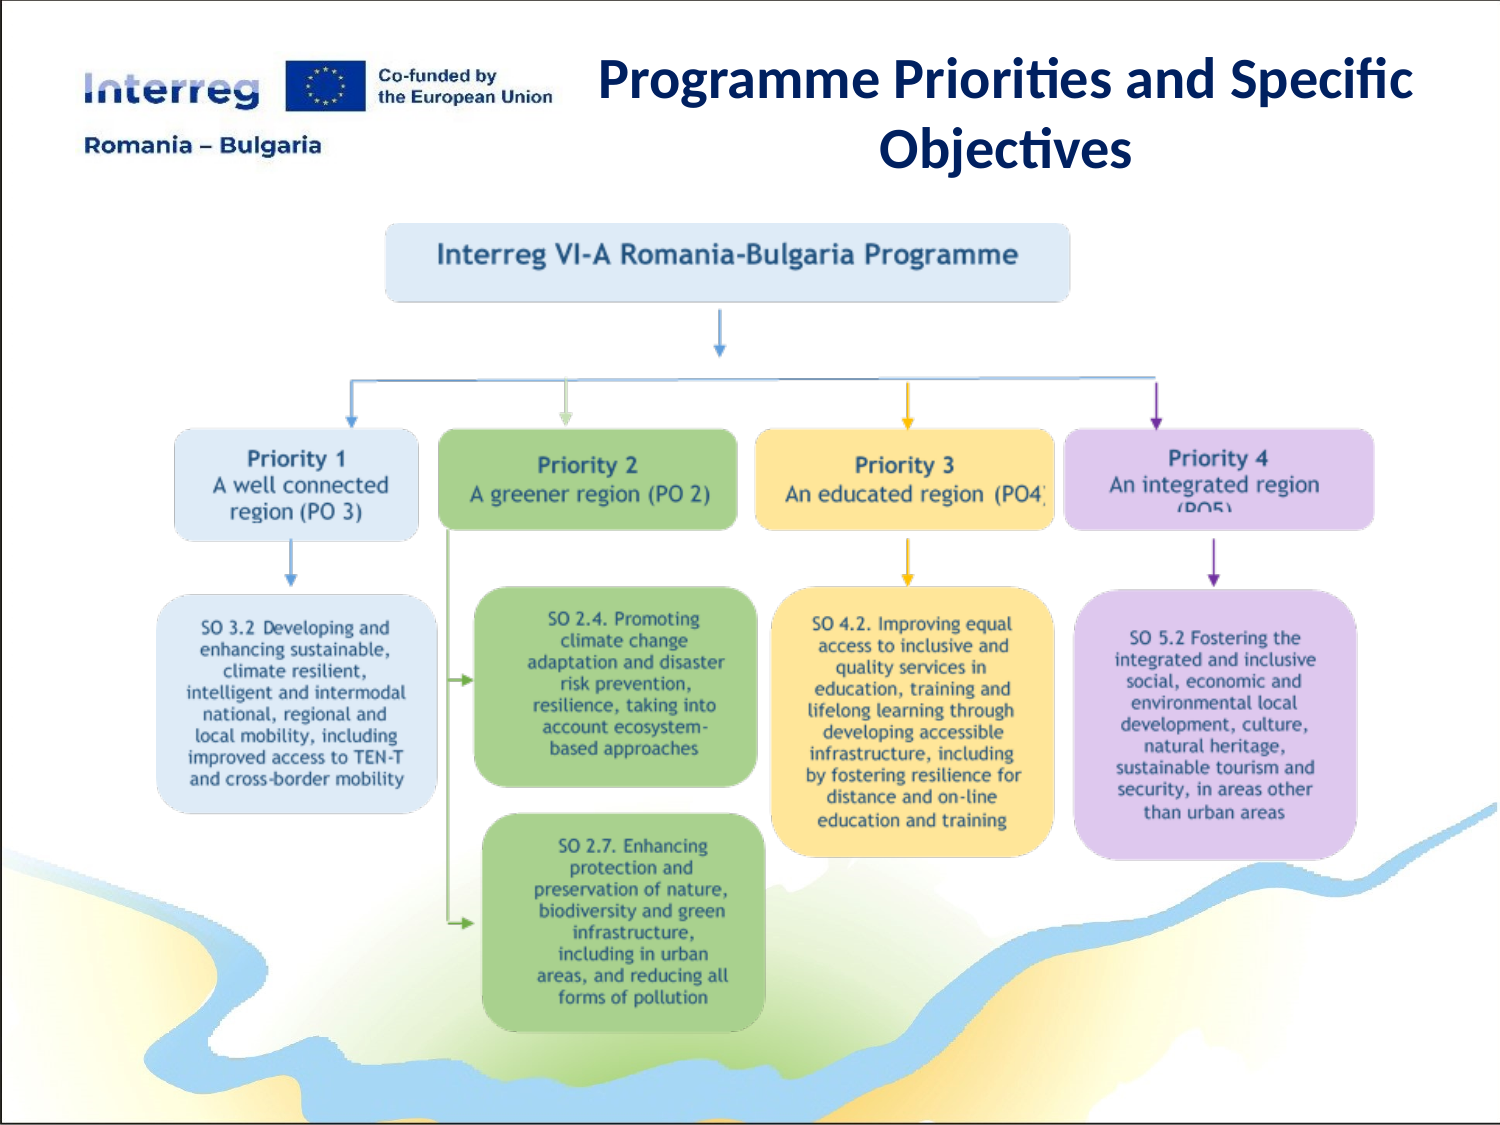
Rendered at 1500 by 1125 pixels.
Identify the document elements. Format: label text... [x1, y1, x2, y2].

picture [0, 0, 1500, 1125]
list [155, 223, 1376, 1036]
title Programme Priorities and Specific Objectives [549, 24, 1463, 126]
